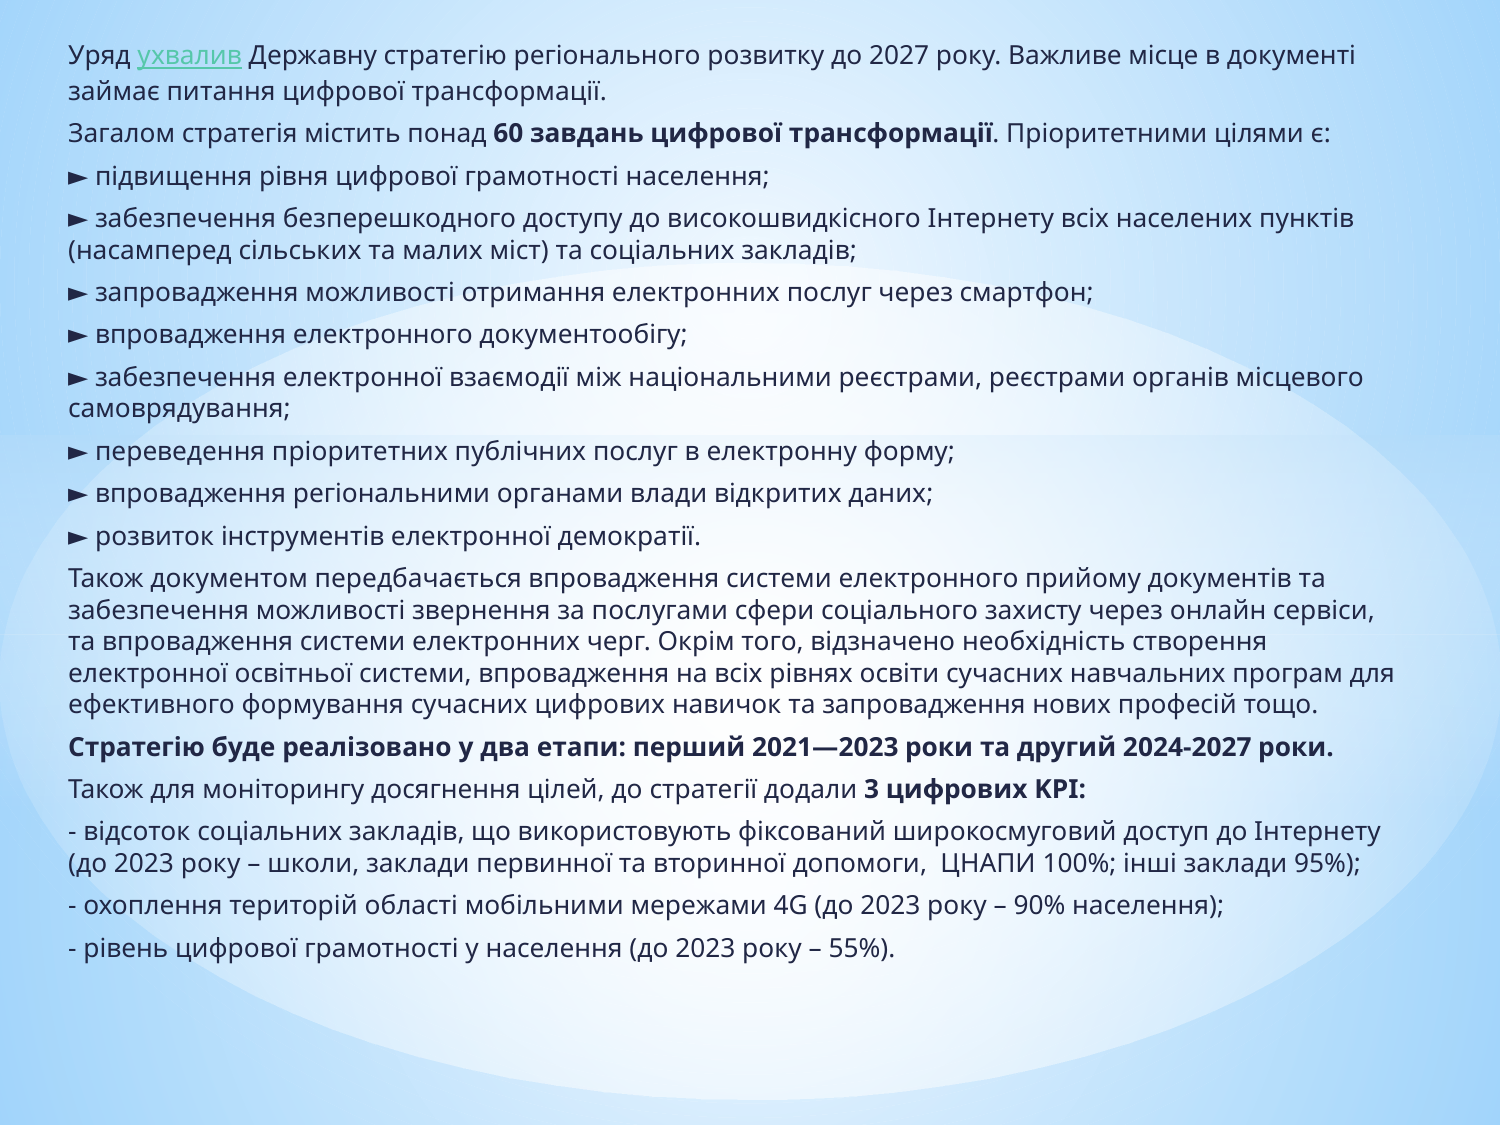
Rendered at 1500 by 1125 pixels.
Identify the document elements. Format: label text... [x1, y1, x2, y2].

subtitle Уряд ухвалив Державну стратегію регіонального розвитку до 2027 року. Важливе місце в документі займає питання цифрової трансформації. Загалом стратегія містить понад 60 завдань цифрової трансформації. Пріоритетними цілями є: ► підвищення рівня цифрової грамотності населення; ► забезпечення безперешкодного доступу до високошвидкісного Інтернету всіх населених пунктів (насамперед сільських та малих міст) та соціальних закладів; ► запровадження можливості отримання електронних послуг через смартфон; ► впровадження електронного документообігу; ► забезпечення електронної взаємодії між національними реєстрами, реєстрами органів місцевого самоврядування; ► переведення пріоритетних публічних послуг в електронну форму; ► впровадження регіональними органами влади відкритих даних; ► розвиток інструментів електронної демократії. Також документом передбачається впровадження системи електронного прийому документів та забезпечення можливості звернення за послугами сфери соціального захисту через онлайн сервіси, та впровадження системи електронних черг. Окрім того, відзначено необхідність створення електронної освітньої системи, впровадження на всіх рівнях освіти сучасних навчальних програм для ефективного формування сучасних цифрових навичок та запровадження нових професій тощо. Стратегію буде реалізовано у два етапи: перший 2021—2023 роки та другий 2024-2027 роки. Також для моніторингу досягнення цілей, до стратегії додали 3 цифрових KPI: - відсоток соціальних закладів, що використовують фіксований широкосмуговий доступ до Інтернету (до 2023 року – школи, заклади первинної та вторинної допомоги, ЦНАПИ 100%; інші заклади 95%); - охоплення територій області мобільними мережами 4G (до 2023 року – 90% населення); - рівень цифрової грамотності у населення (до 2023 року – 55%). [53, 30, 1424, 1071]
